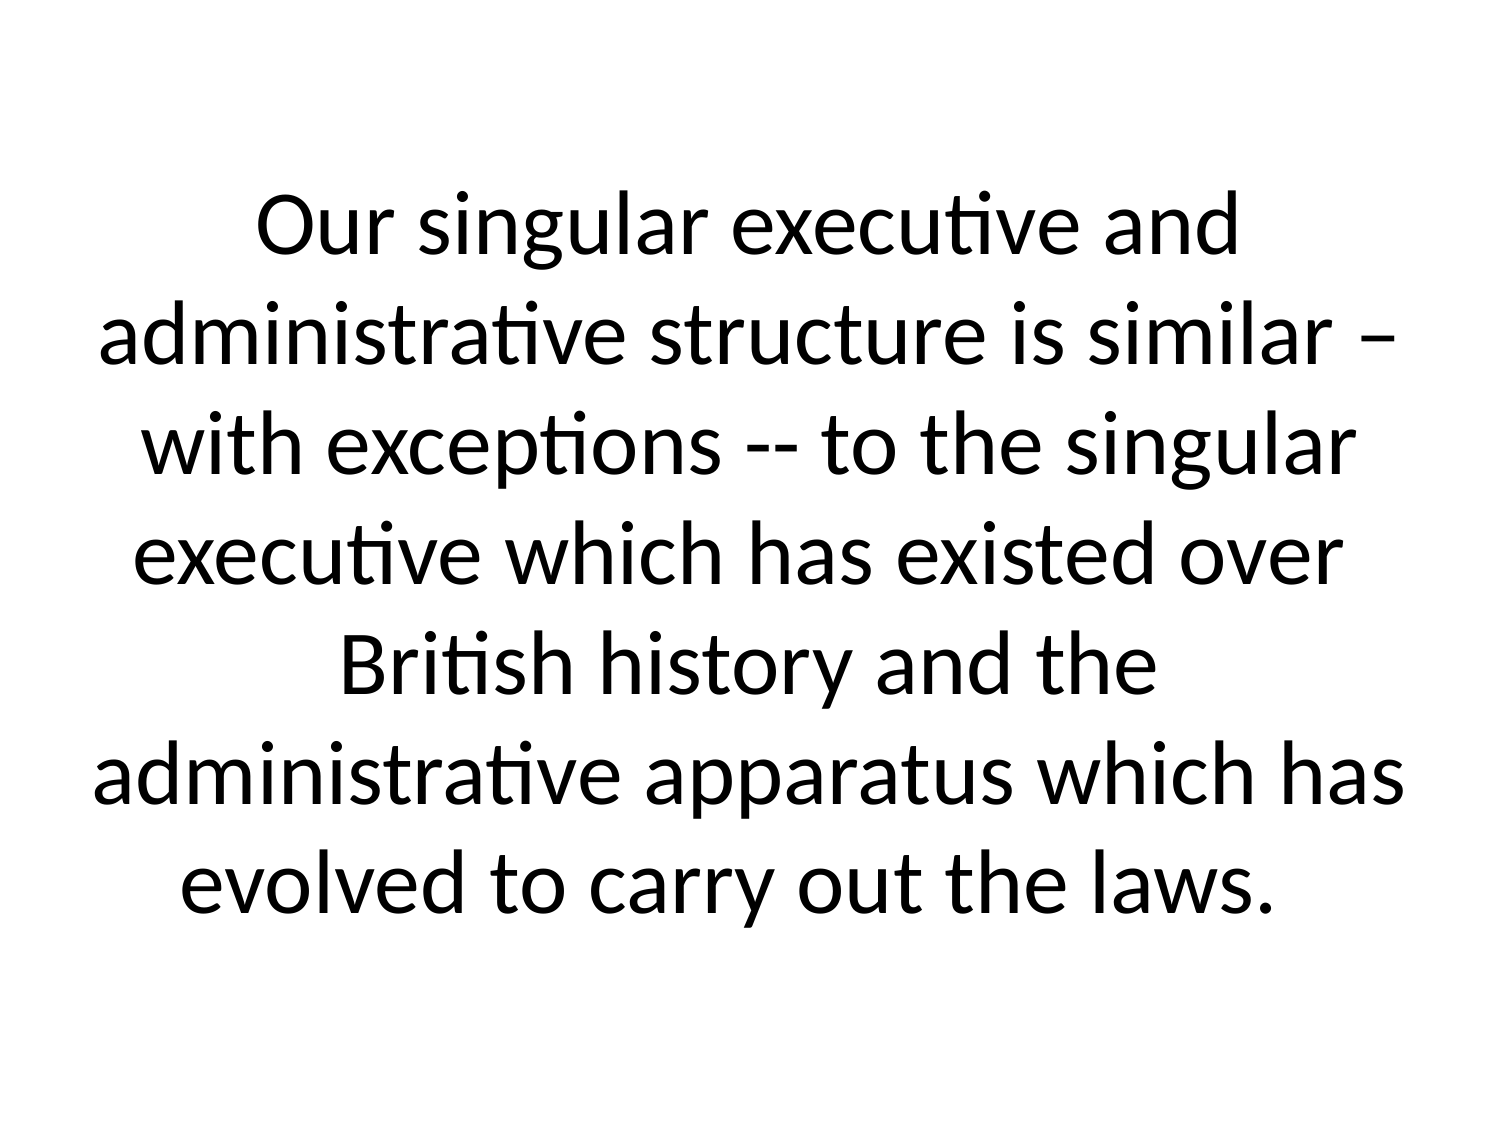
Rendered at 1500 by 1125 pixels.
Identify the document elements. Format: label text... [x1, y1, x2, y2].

title Our singular executive and administrative structure is similar – with exceptions -- to the singular executive which has existed over British history and the administrative apparatus which has evolved to carry out the laws. [74, 44, 1426, 1051]
